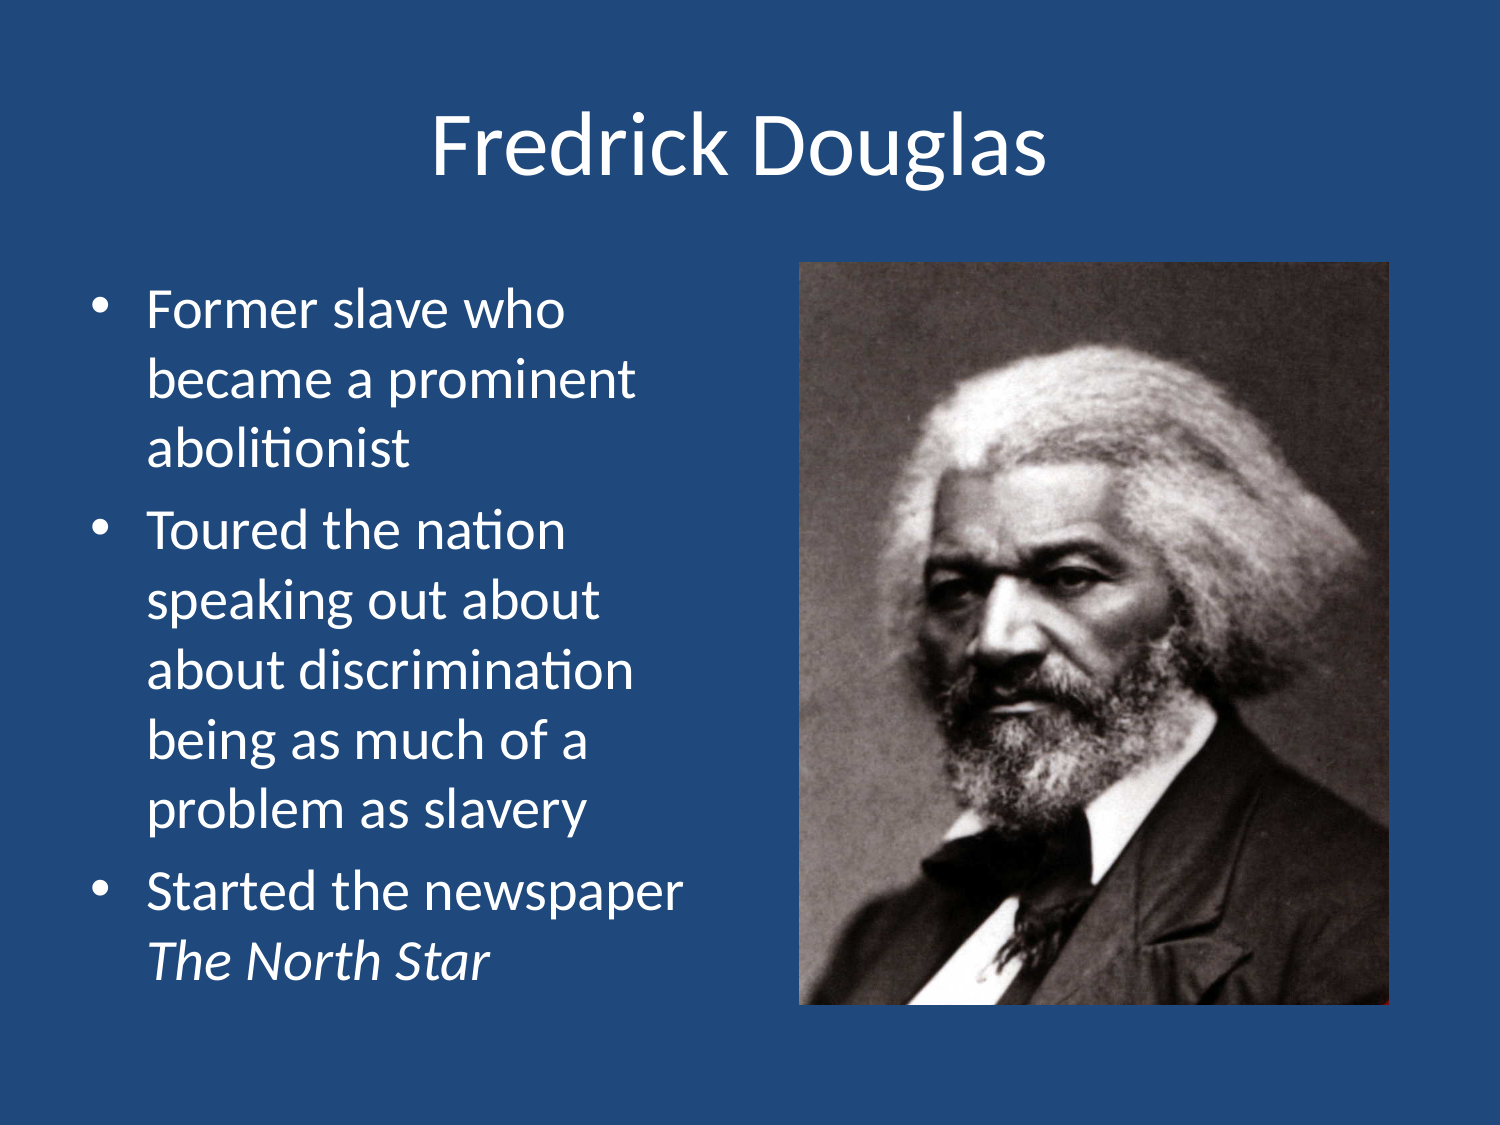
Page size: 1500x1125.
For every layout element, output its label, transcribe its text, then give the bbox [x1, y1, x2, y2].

title Fredrick Douglas [75, 45, 1425, 233]
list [762, 262, 1426, 1006]
list Former slave who became a prominent abolitionist Toured the nation speaking out about about discrimination being as much of a problem as slavery Started the newspaper The North Star [75, 262, 738, 1005]
